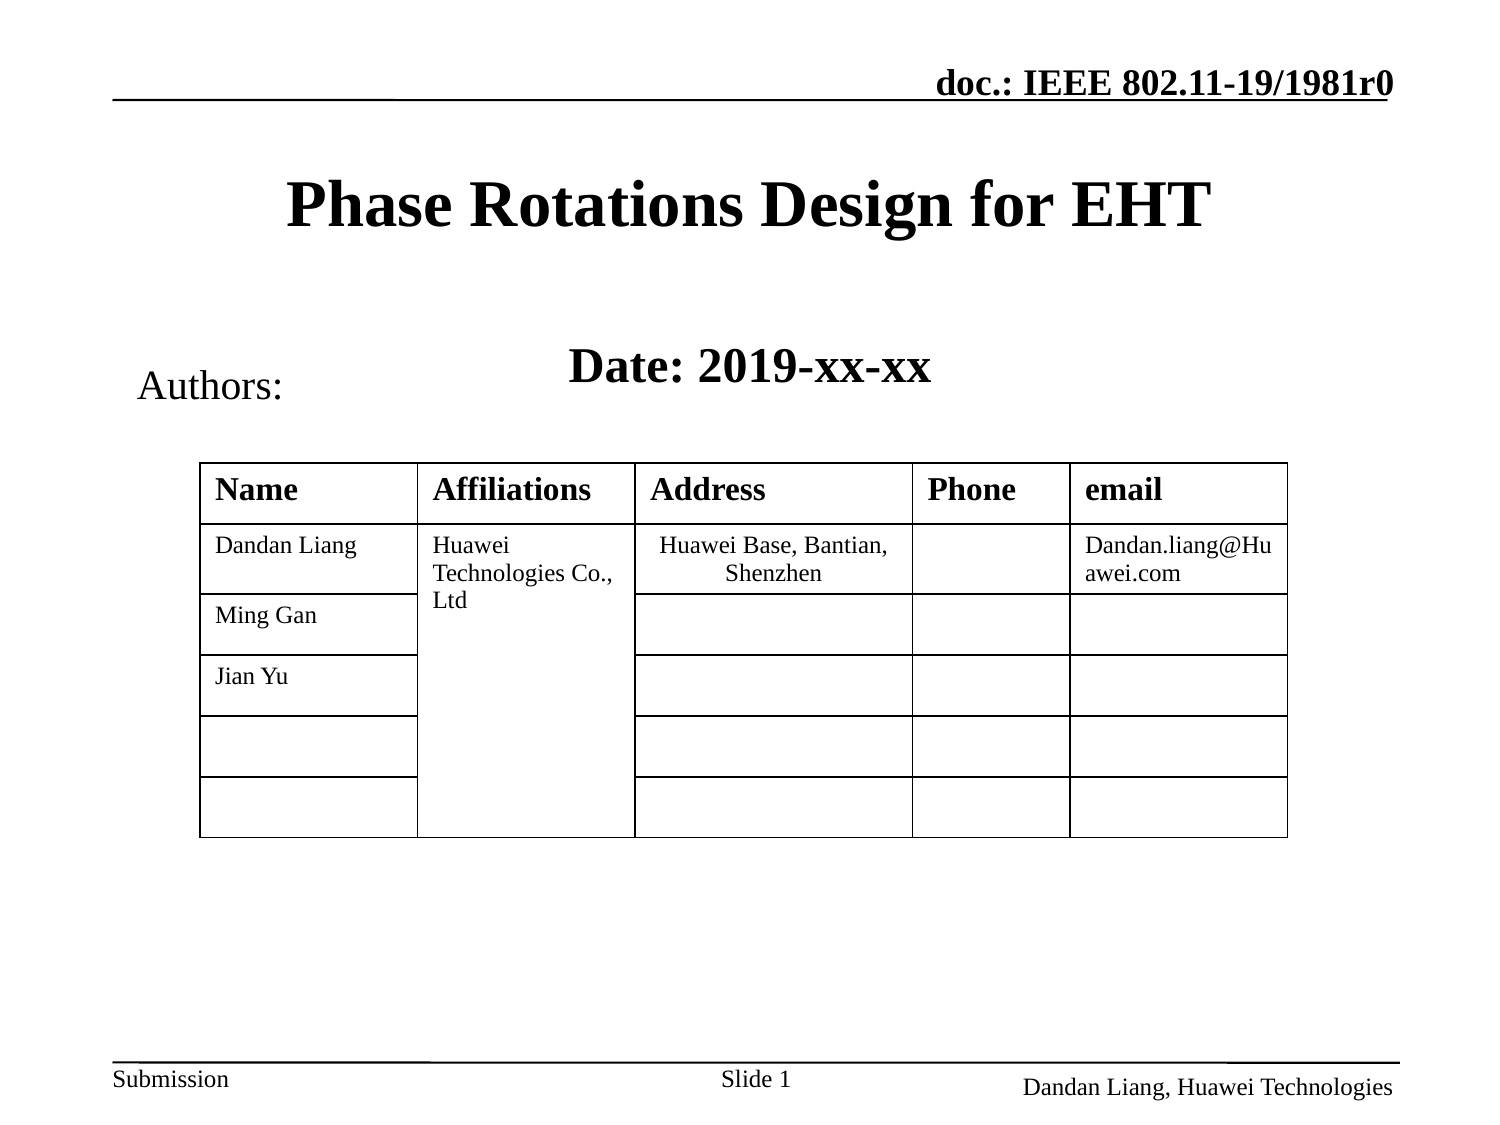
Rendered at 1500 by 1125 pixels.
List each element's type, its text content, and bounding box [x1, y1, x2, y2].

table_cell [913, 717, 1069, 776]
table_cell Dandan.liang@Huawei.com [1071, 525, 1287, 593]
table_cell [1071, 778, 1287, 837]
table_cell Jian Yu [201, 656, 417, 715]
table_cell [913, 595, 1069, 654]
table_cell Dandan Liang [201, 525, 417, 593]
list Date: 2019-xx-xx [112, 324, 1388, 1000]
table_cell Huawei Base, Bantian, Shenzhen [636, 525, 912, 593]
table_cell [1071, 717, 1287, 776]
table_header Name [201, 464, 417, 523]
table_cell [636, 717, 912, 776]
table_cell [1071, 656, 1287, 715]
table_cell [636, 656, 912, 715]
table_header Phone [913, 464, 1069, 523]
table_cell Huawei Technologies Co., Ltd [418, 525, 634, 837]
table_cell [1071, 595, 1287, 654]
table_cell [913, 525, 1069, 593]
table_header Address [636, 464, 912, 523]
table_cell [201, 778, 417, 837]
table_cell [636, 778, 912, 837]
table_cell Ming Gan [201, 595, 417, 654]
table_cell [913, 656, 1069, 715]
title Phase Rotations Design for EHT [112, 112, 1388, 288]
table_cell [201, 717, 417, 776]
table_cell [636, 595, 912, 654]
table_cell [913, 778, 1069, 837]
table_header email [1071, 464, 1287, 523]
text_box Authors: [121, 349, 360, 413]
slide_number Slide 1 [712, 1061, 800, 1123]
table_header Affiliations [418, 464, 634, 523]
